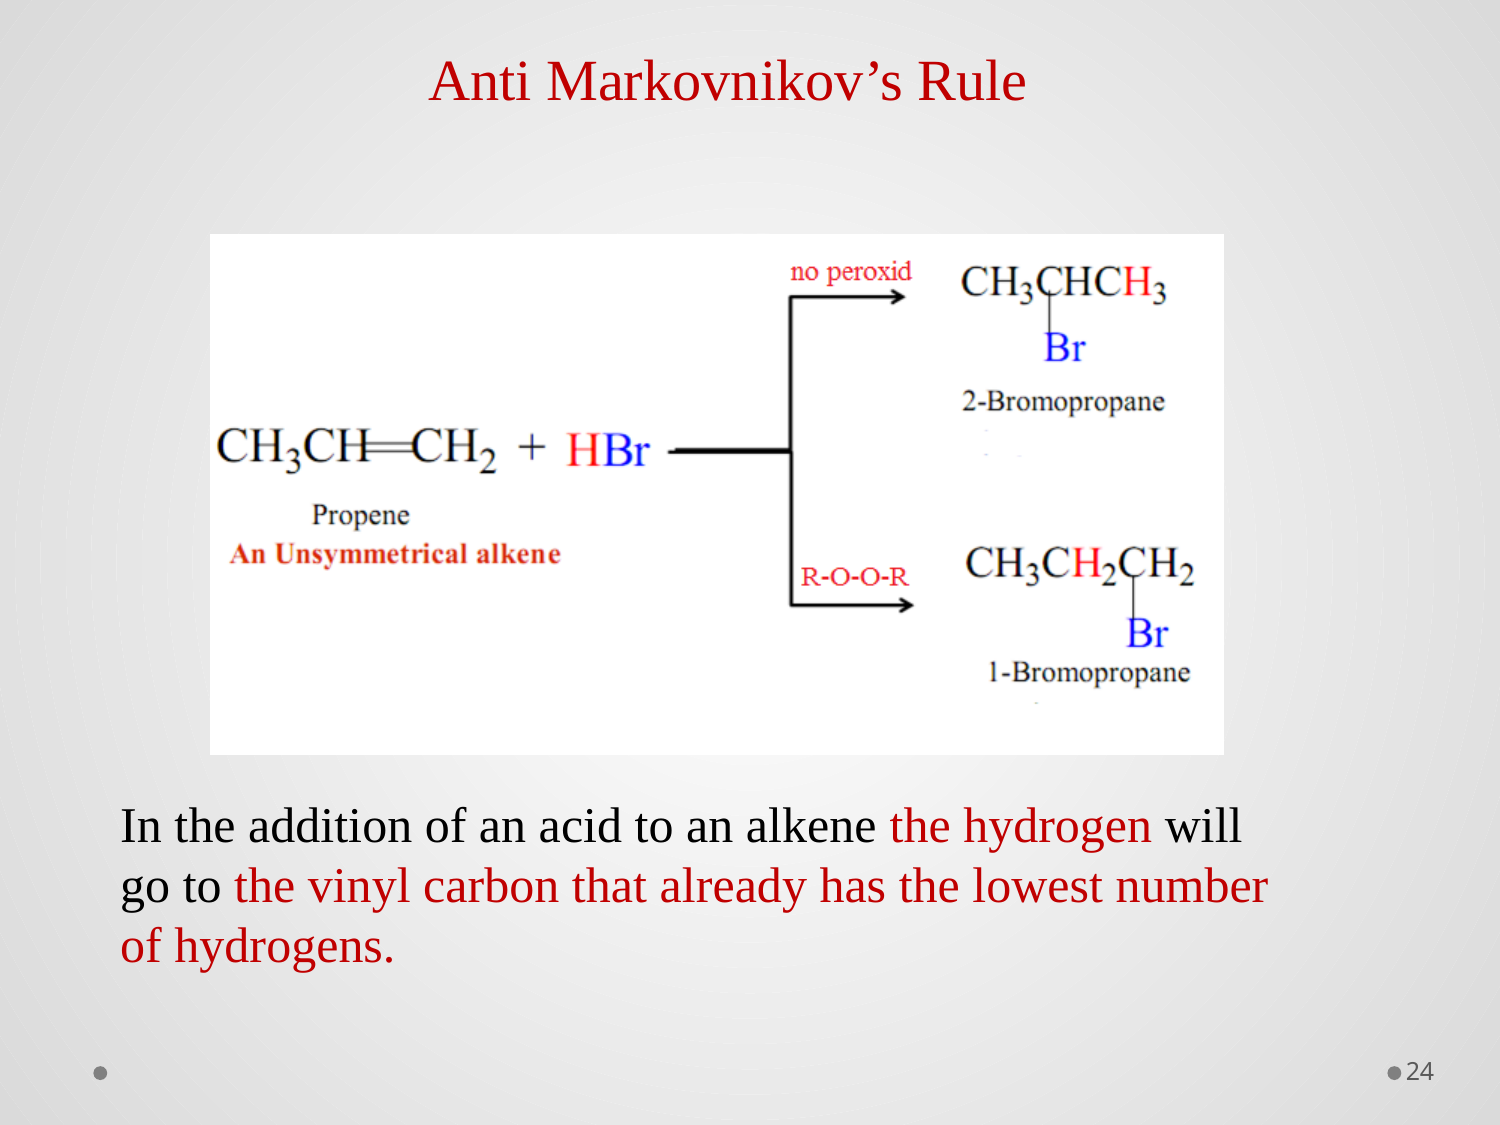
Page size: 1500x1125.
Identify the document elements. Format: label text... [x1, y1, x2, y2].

picture [210, 234, 1224, 755]
slide_number 24 [1401, 1042, 1494, 1103]
text_box In the addition of an acid to an alkene the hydrogen will go to the vinyl carbon that already has the lowest number of hydrogens. [105, 785, 1313, 980]
text_box Anti Markovnikov’s Rule [413, 35, 1058, 120]
